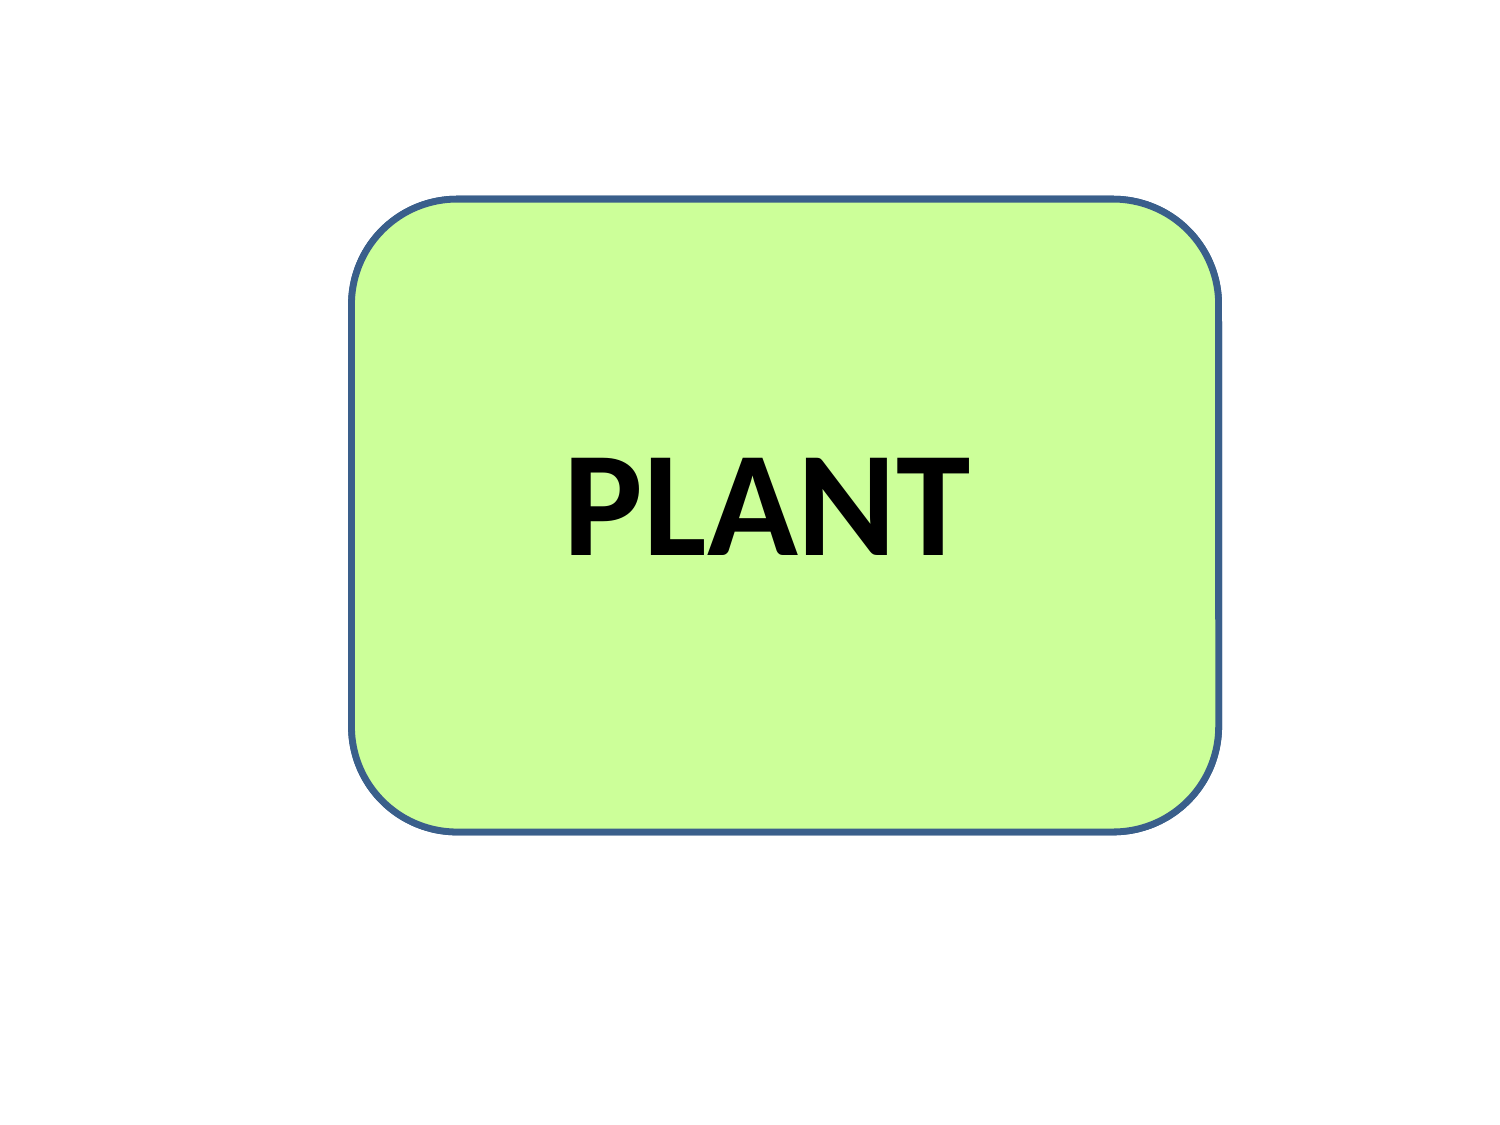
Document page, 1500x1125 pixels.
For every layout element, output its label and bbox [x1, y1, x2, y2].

text_box [316, 198, 1219, 833]
text_box [1220, 198, 1231, 833]
